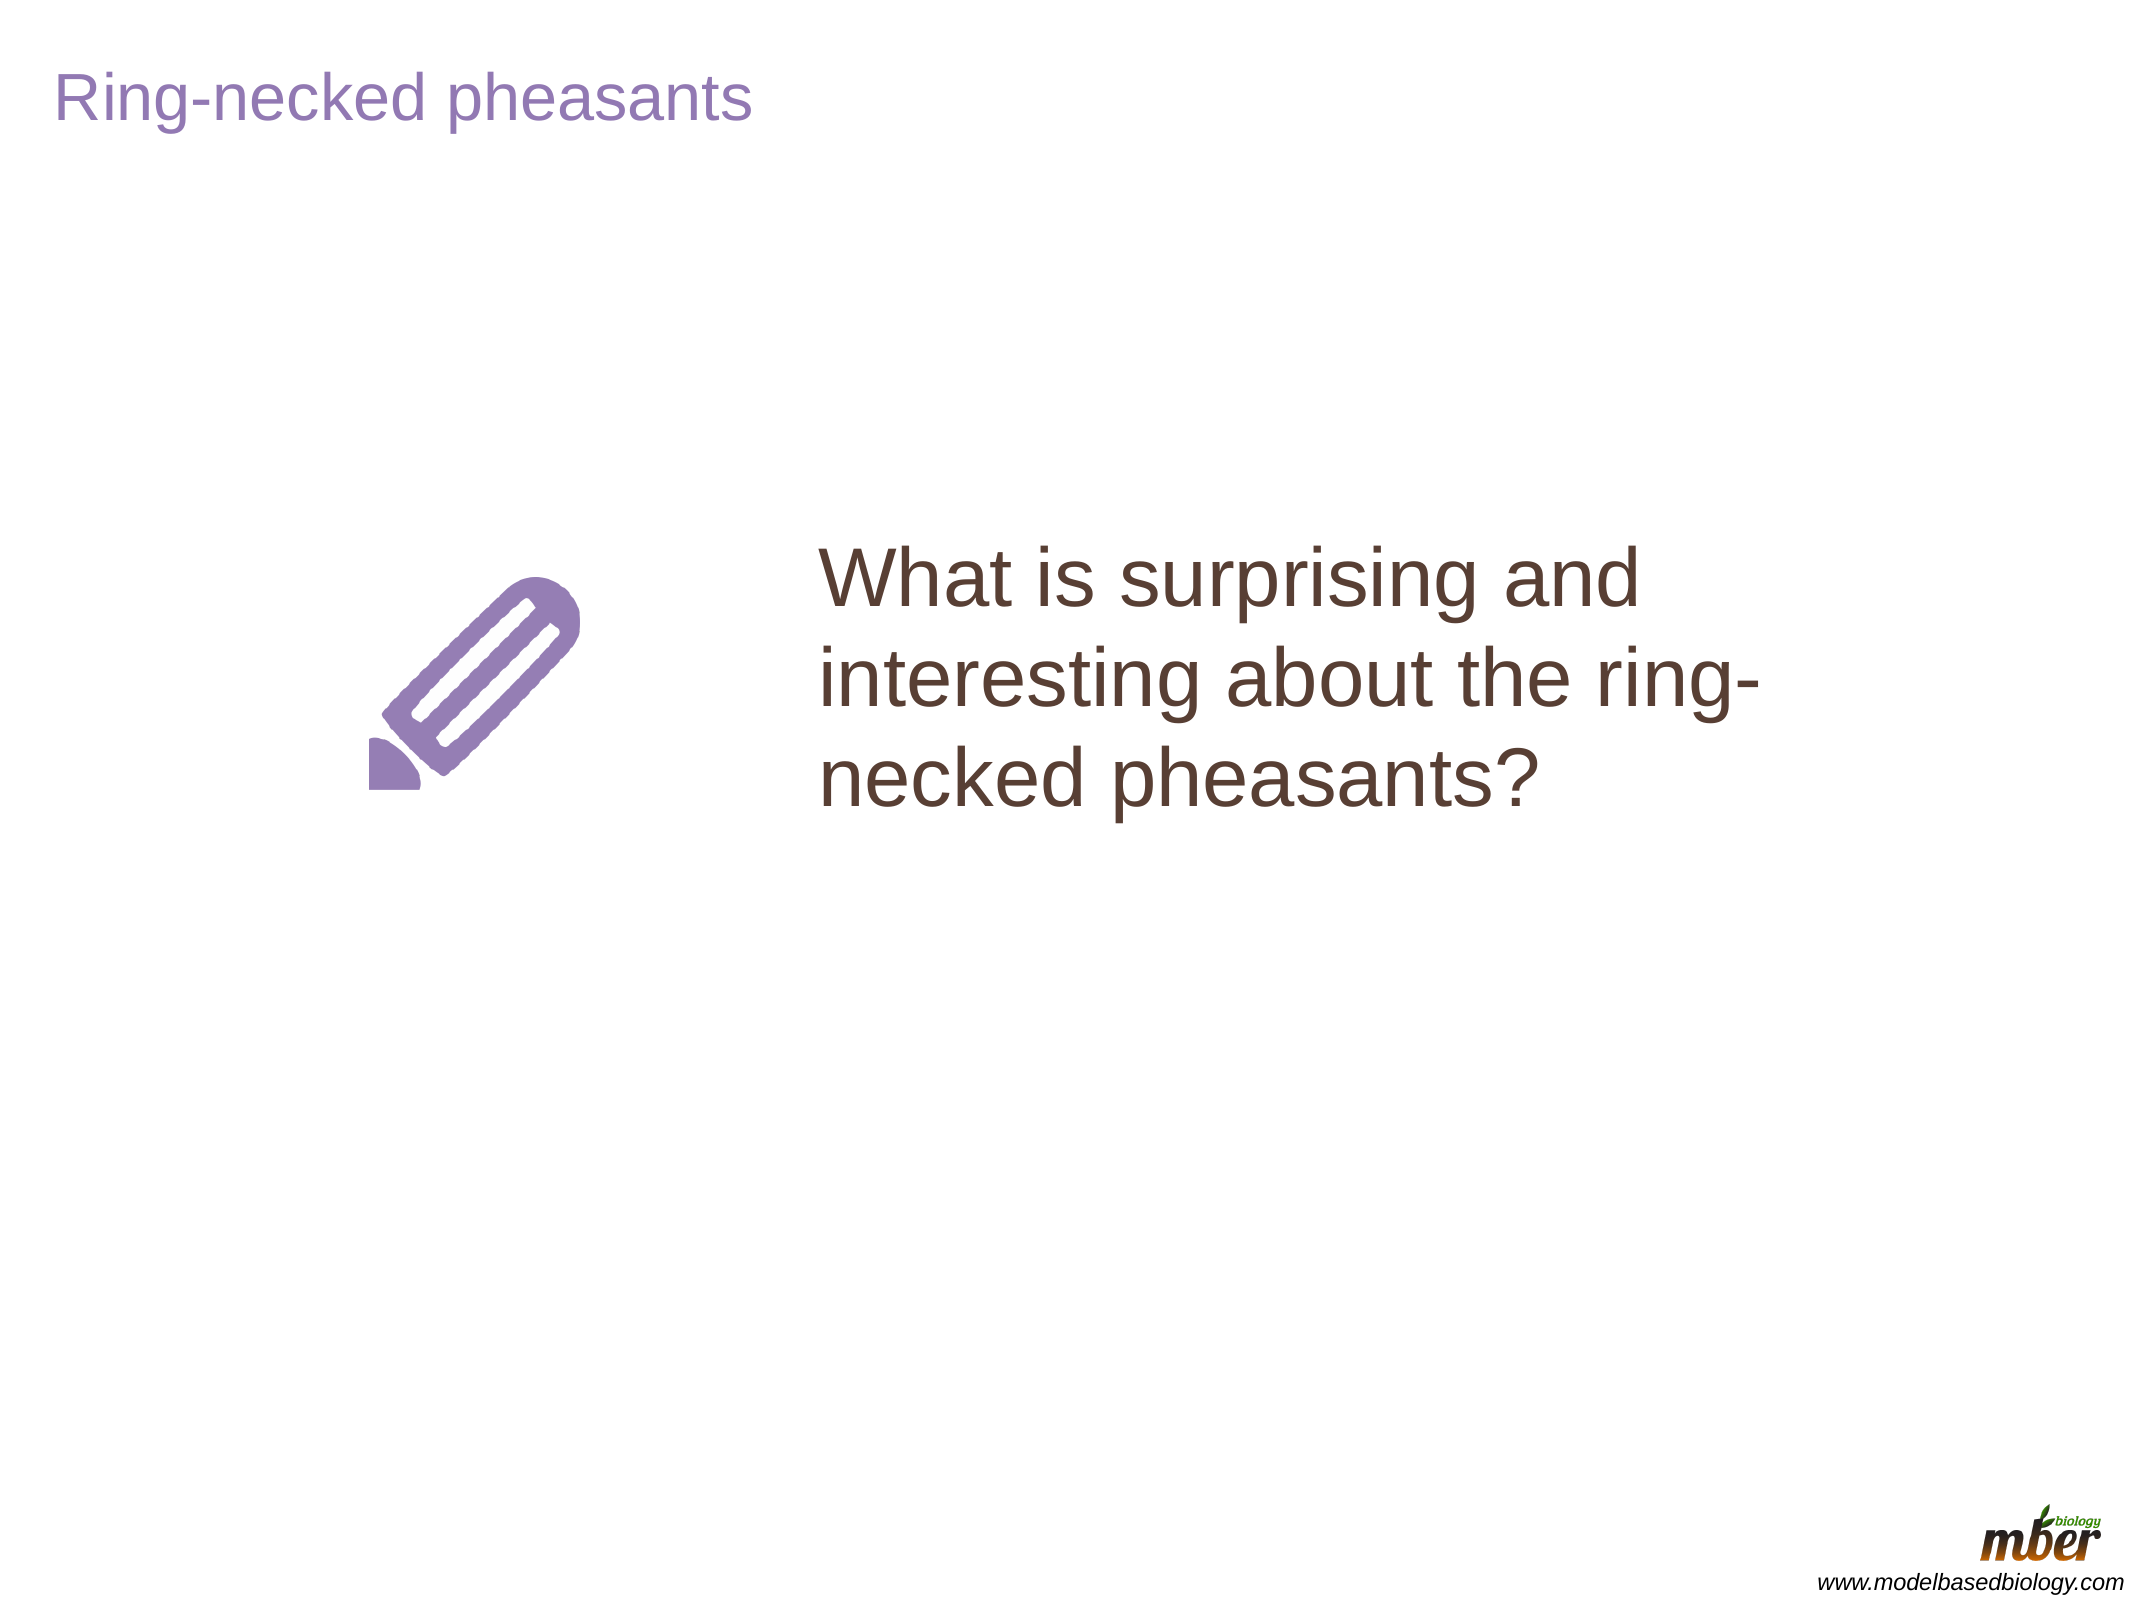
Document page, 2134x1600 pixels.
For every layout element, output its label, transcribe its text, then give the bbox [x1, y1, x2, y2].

picture [1980, 1504, 2101, 1561]
title Ring-necked pheasants [44, 13, 1867, 173]
text_box What is surprising and interesting about the ring-necked pheasants? [810, 514, 1867, 832]
picture [368, 576, 580, 790]
